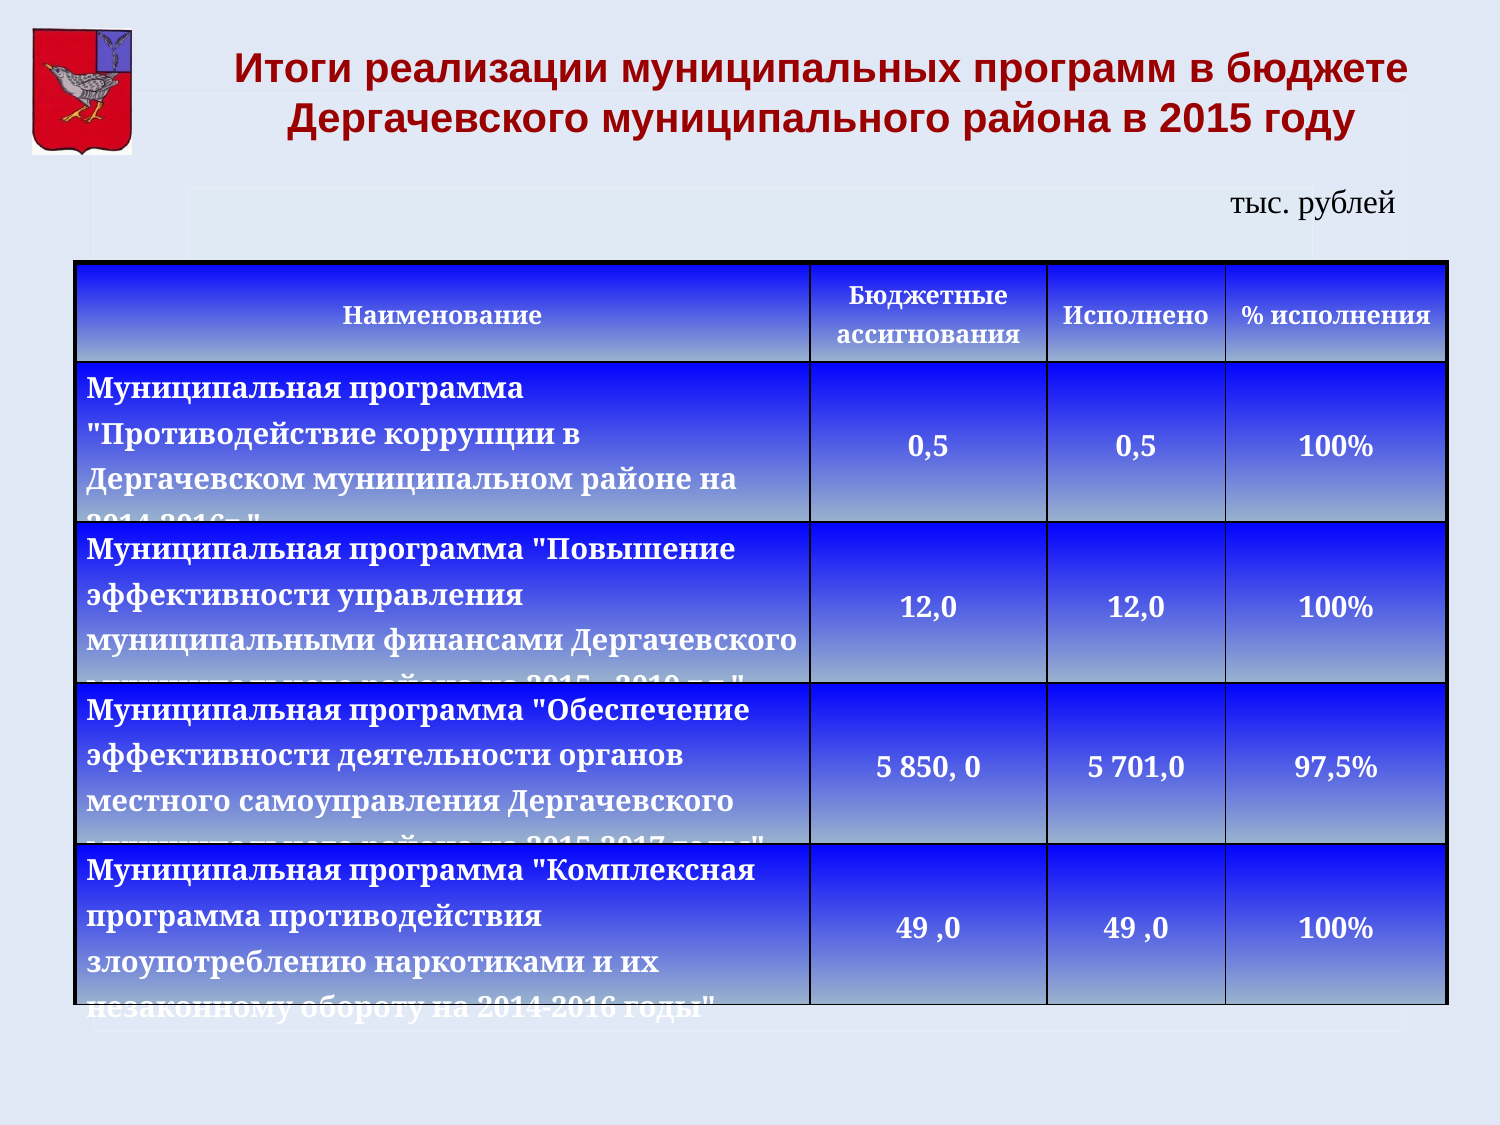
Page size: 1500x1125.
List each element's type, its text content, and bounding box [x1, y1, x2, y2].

table_header Бюджетные ассигнования [811, 265, 1046, 361]
table_cell 5 701,0 [1048, 684, 1225, 843]
table_cell 12,0 [811, 523, 1046, 682]
text_box Итоги реализации муниципальных программ в бюджете Дергачевского муниципального района в 2015 году [171, 33, 1472, 149]
table_cell Муниципальная программа "Обеспечение эффективности деятельности органов местного самоуправления Дергачевского муниципального района на 2015-2017 годы" [77, 684, 809, 843]
table_cell 0,5 [811, 363, 1046, 521]
table_cell 12,0 [1048, 523, 1225, 682]
table_cell 49 ,0 [811, 845, 1046, 1004]
table_cell 0,5 [1048, 363, 1225, 521]
table_cell 100% [1226, 523, 1445, 682]
table_cell Муниципальная программа "Комплексная программа противодействия злоупотреблению наркотиками и их незаконному обороту на 2014-2016 годы" [77, 845, 809, 1004]
table_cell 5 850, 0 [811, 684, 1046, 843]
table_cell 97,5% [1226, 684, 1445, 843]
table_header Исполнено [1048, 265, 1225, 361]
table_cell Муниципальная программа "Повышение эффективности управления муниципальными финансами Дергачевского муниципального района на 2015 - 2019 г.г." [77, 523, 809, 682]
table_cell 49 ,0 [1048, 845, 1225, 1004]
table_cell 100% [1226, 845, 1445, 1004]
table_header % исполнения [1226, 265, 1445, 361]
text_box тыс. рублей [1210, 172, 1416, 228]
table_cell Муниципальная программа "Противодействие коррупции в Дергачевском муниципальном районе на 2014-2016г." [77, 363, 809, 521]
table_header Наименование [77, 265, 809, 361]
picture [32, 28, 132, 156]
table_cell 100% [1226, 363, 1445, 521]
